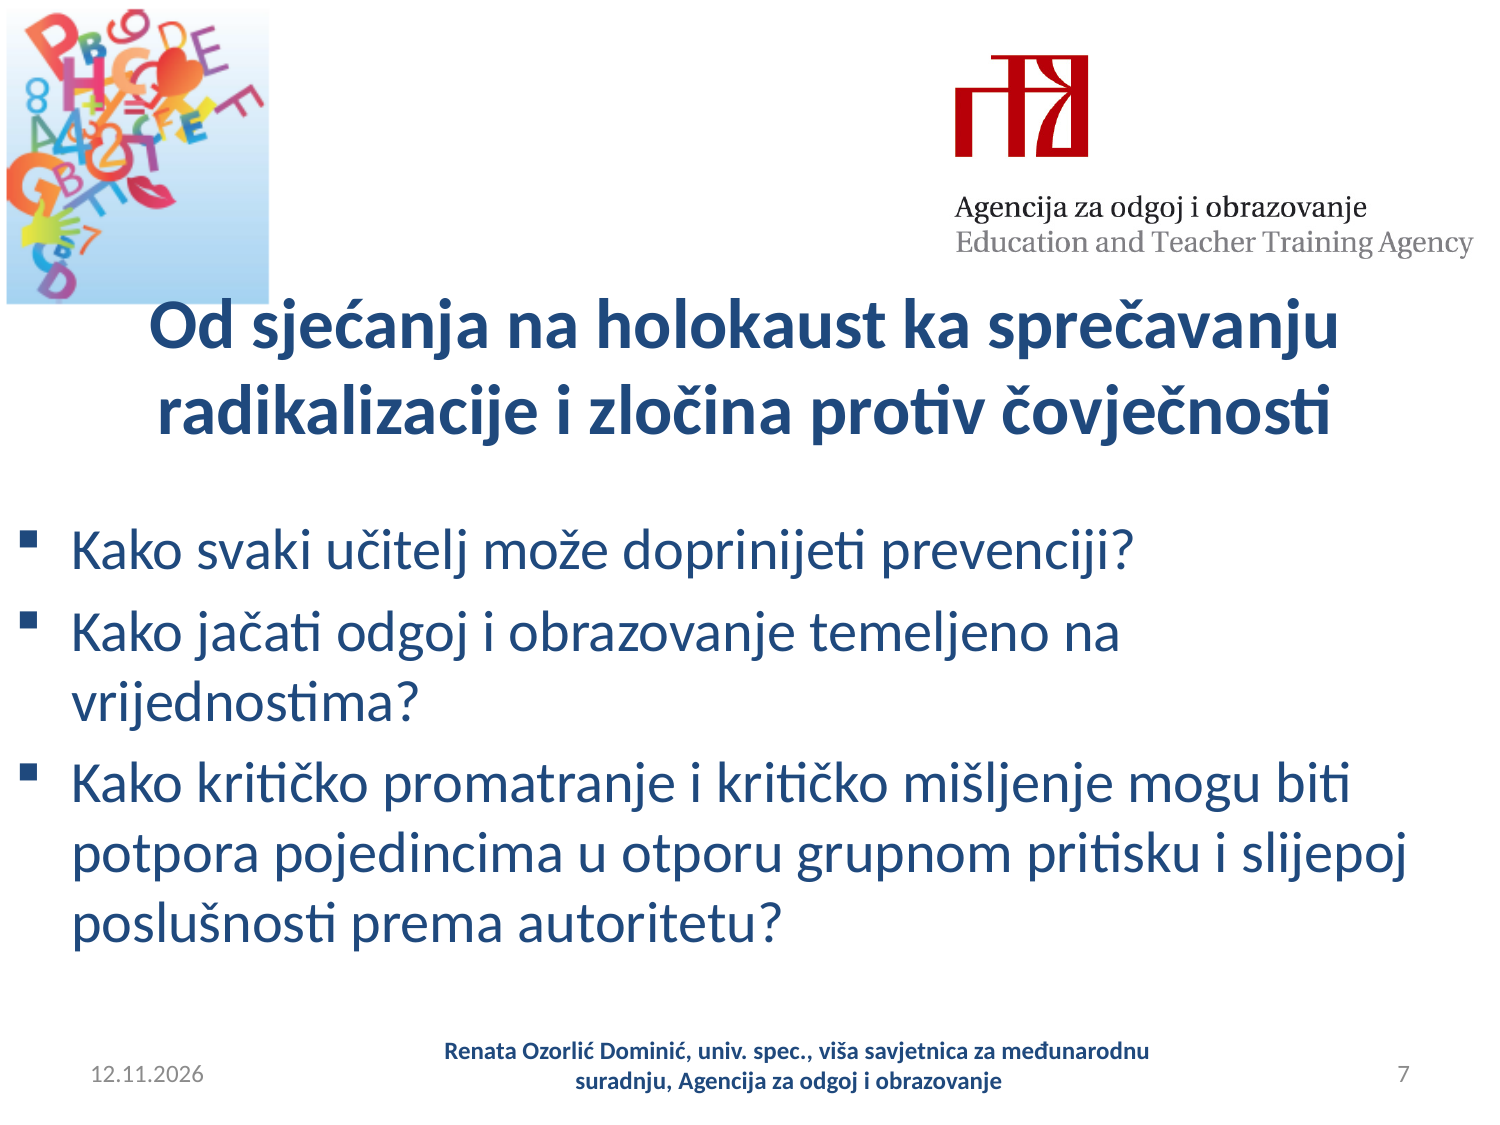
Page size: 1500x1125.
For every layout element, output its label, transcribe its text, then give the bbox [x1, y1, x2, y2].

picture [0, 0, 278, 308]
footer Renata Ozorlić Dominić, univ. spec., viša savjetnica za međunarodnu suradnju, Agencija za odgoj i obrazovanje [407, 1035, 1189, 1095]
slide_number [75, 1042, 425, 1103]
slide_number 7 [1074, 1042, 1425, 1103]
list Kako svaki učitelj može doprinijeti prevenciji? Kako jačati odgoj i obrazovanje temeljeno na vrijednostima? Kako kritičko promatranje i kritičko mišljenje mogu biti potpora pojedincima u otporu grupnom pritisku i slijepoj poslušnosti prema autoritetu? [0, 503, 1500, 1032]
title Od sjećanja na holokaust ka sprečavanju radikalizacije i zločina protiv čovječnosti [70, 269, 1421, 457]
picture [926, 30, 1500, 287]
